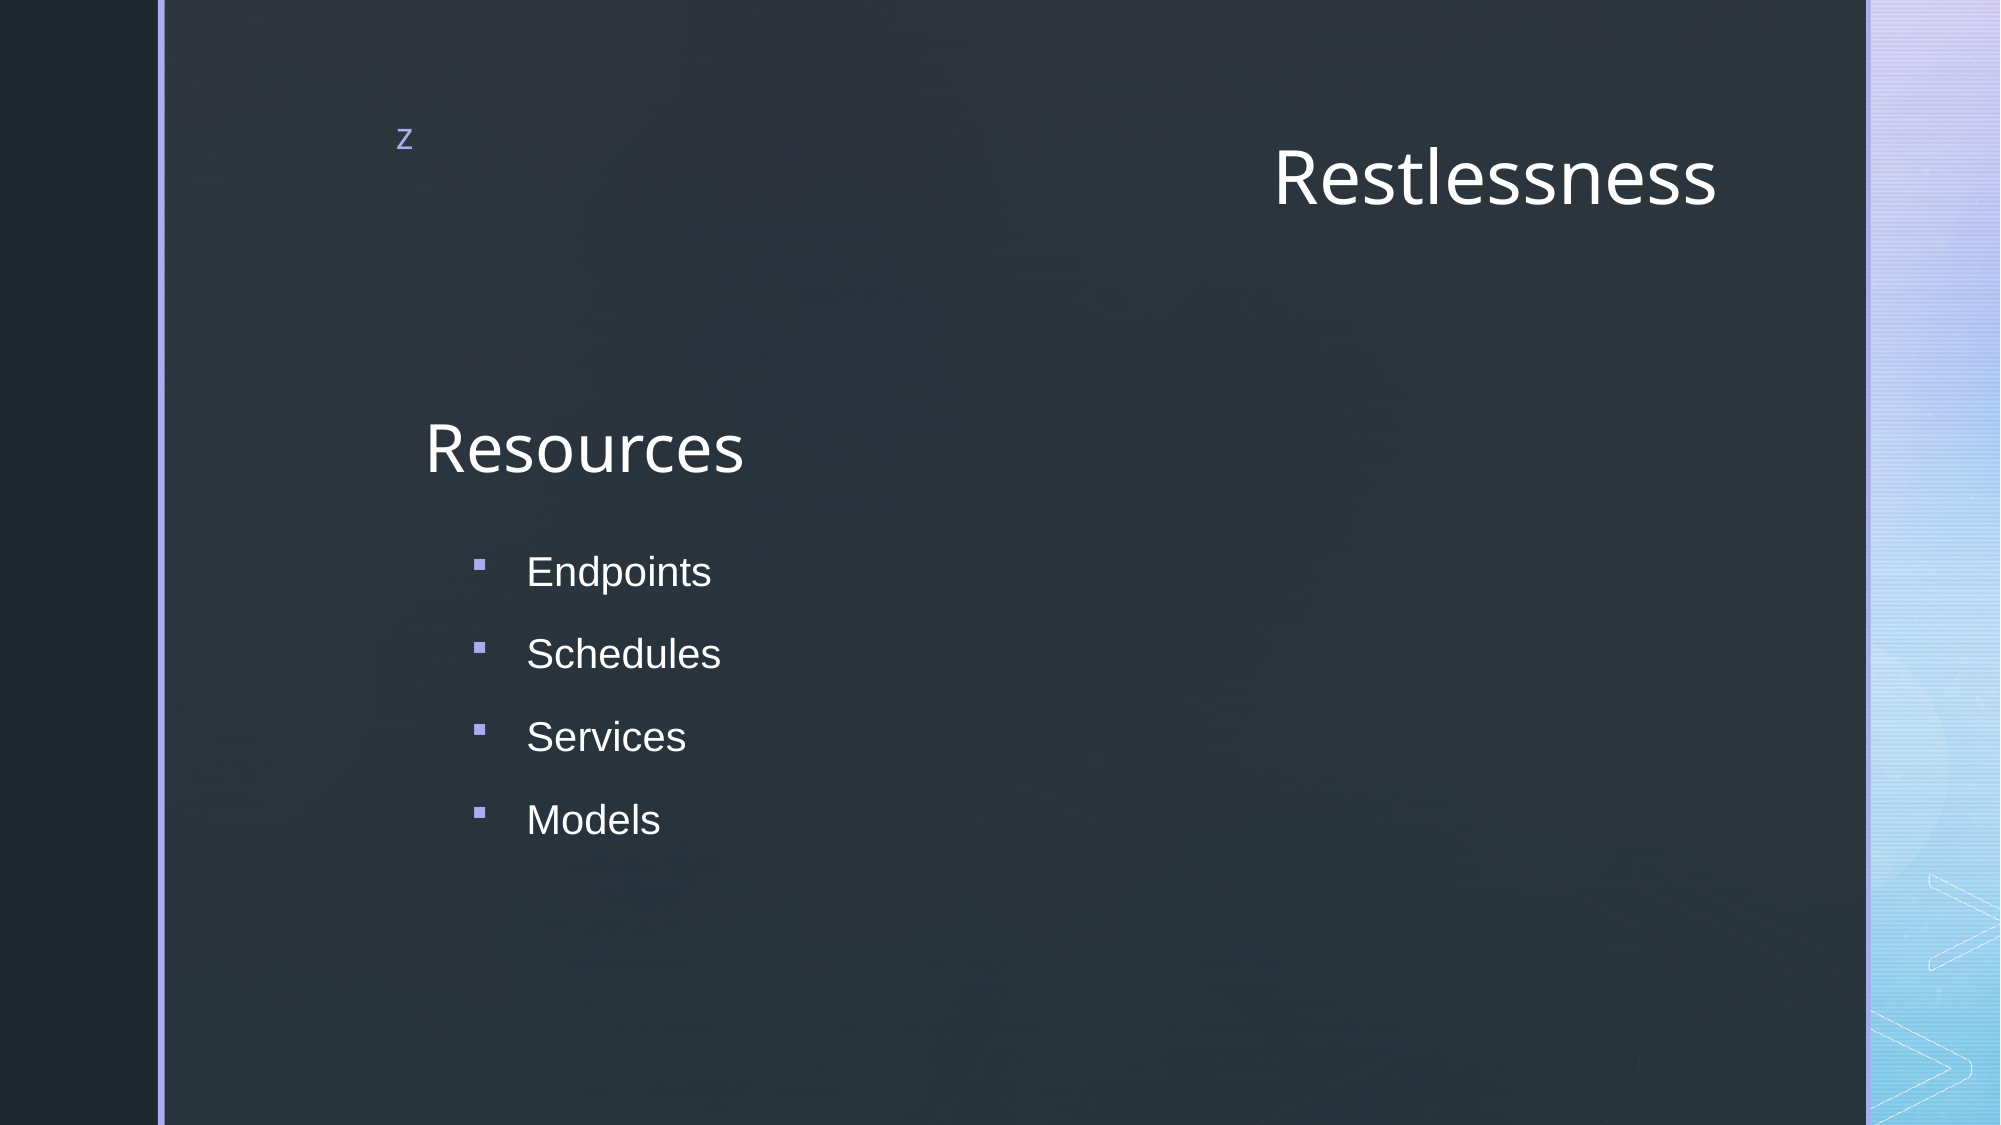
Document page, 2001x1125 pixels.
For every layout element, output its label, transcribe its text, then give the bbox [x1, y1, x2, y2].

title Restlessness [428, 132, 1734, 310]
list Endpoints Schedules Services Models [454, 494, 1734, 883]
picture [1871, 0, 2001, 1125]
text_box Resources [409, 398, 761, 494]
